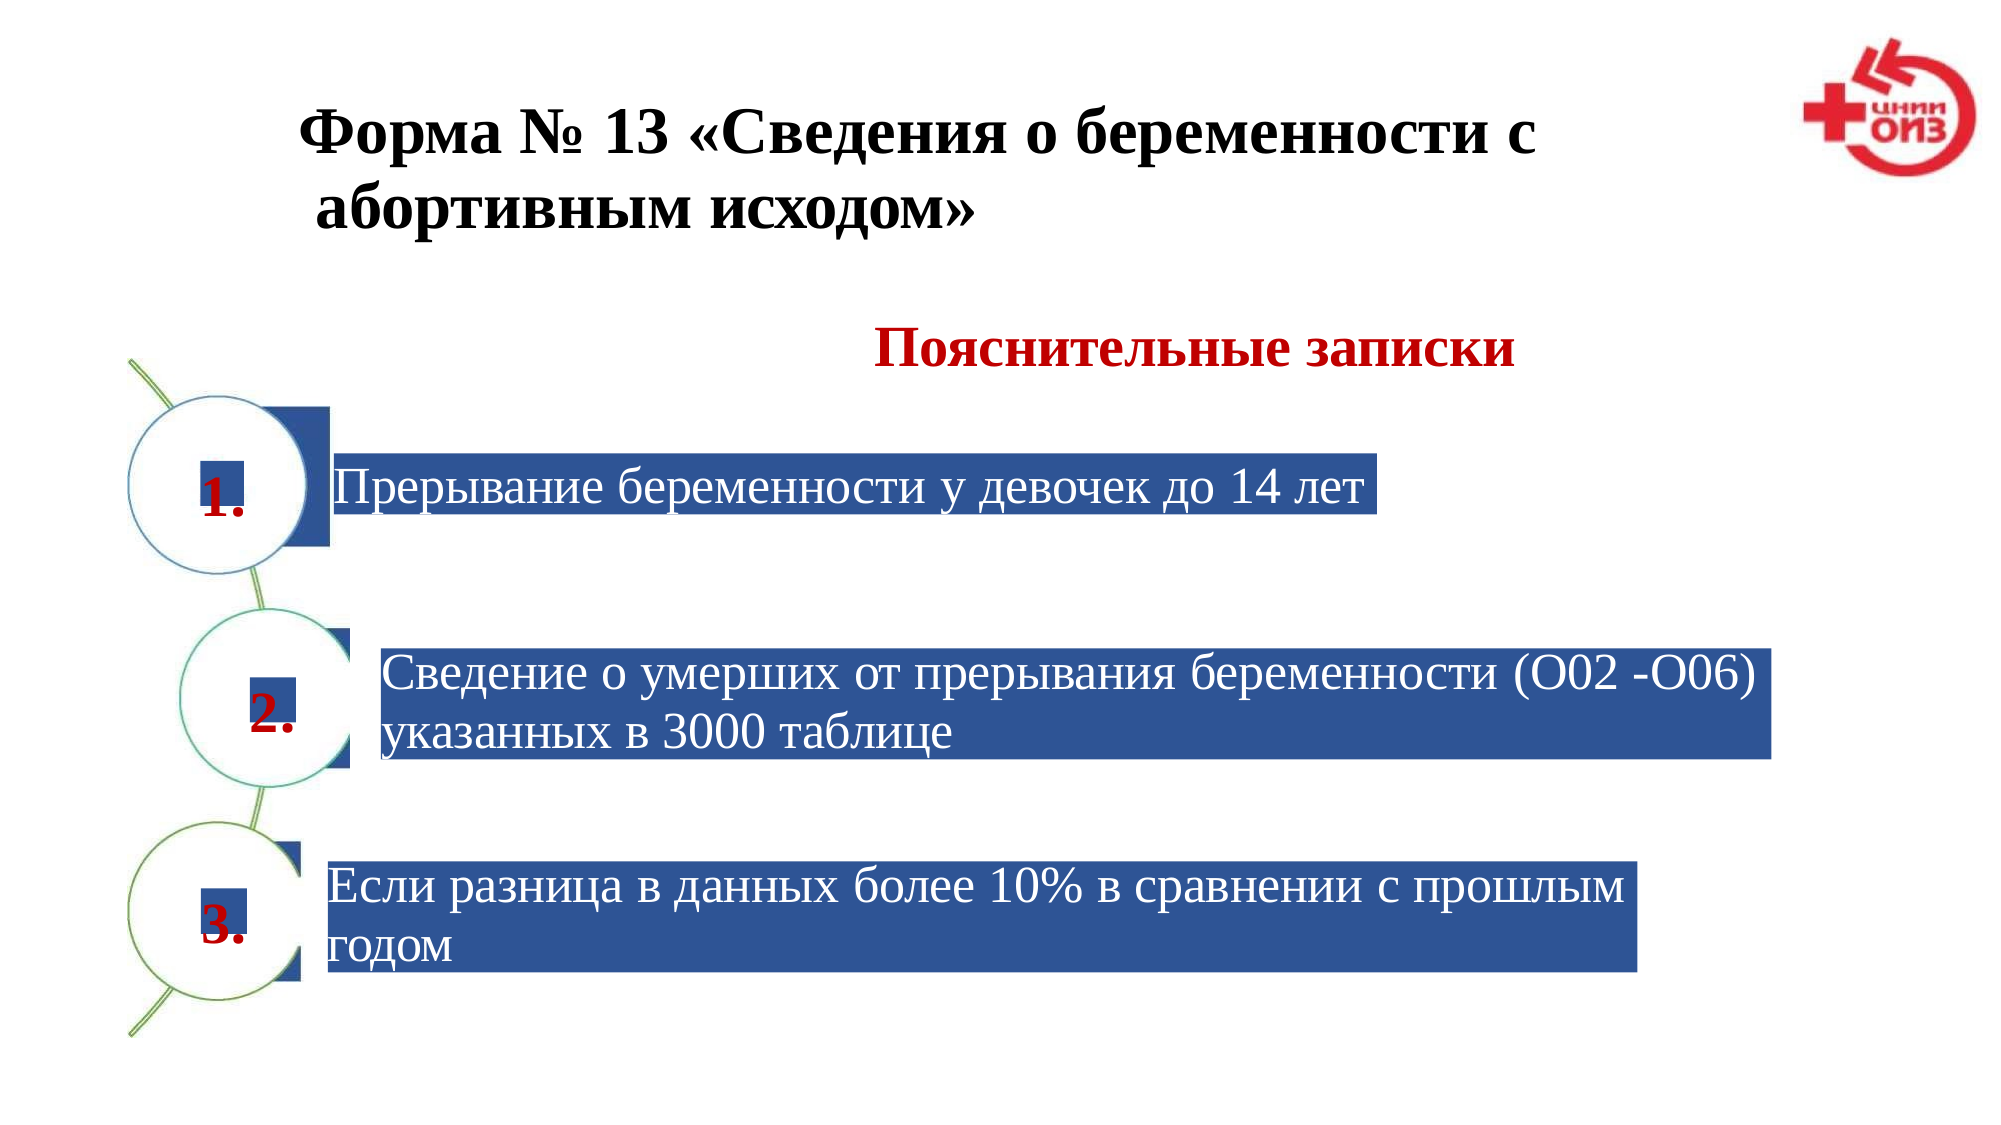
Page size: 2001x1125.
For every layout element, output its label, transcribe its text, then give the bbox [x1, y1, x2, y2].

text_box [127, 358, 351, 1039]
text_box Сведение о умерших от прерывания беременности (O02 -O06) указанных в 3000 таблице [380, 648, 1772, 760]
text_box Если разница в данных более 10% в сравнении с прошлым годом [354, 861, 1638, 973]
text_box Пояснительные записки [872, 306, 1524, 378]
title Форма № 13 «Сведения о беременности с абортивным исходом» [296, 82, 1541, 280]
text_box Прерывание беременности у девочек до 14 лет [354, 453, 1377, 515]
picture [1790, 30, 1984, 184]
